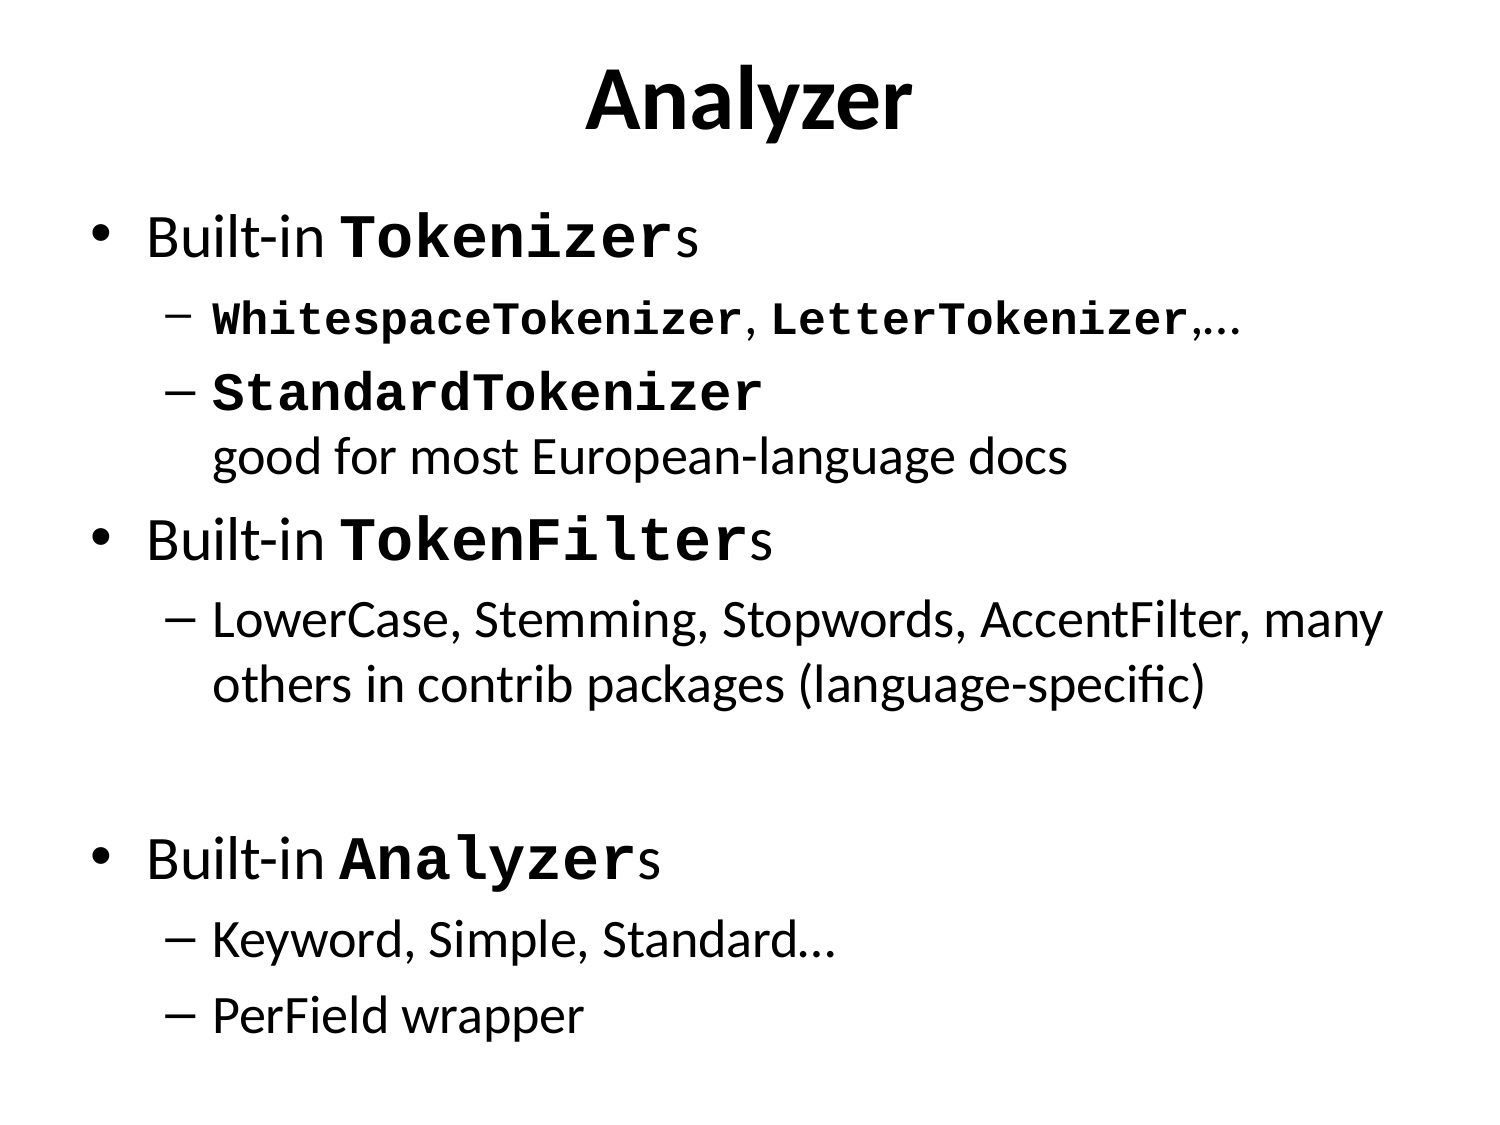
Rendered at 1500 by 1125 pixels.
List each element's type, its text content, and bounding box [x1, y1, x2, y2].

title Analyzer [75, 21, 1425, 164]
list Built-in Tokenizers WhitespaceTokenizer, LetterTokenizer,… StandardTokenizer good for most European-language docs Built-in TokenFilters LowerCase, Stemming, Stopwords, AccentFilter, many others in contrib packages (language-specific) Built-in Analyzers Keyword, Simple, Standard… PerField wrapper [75, 187, 1425, 1055]
